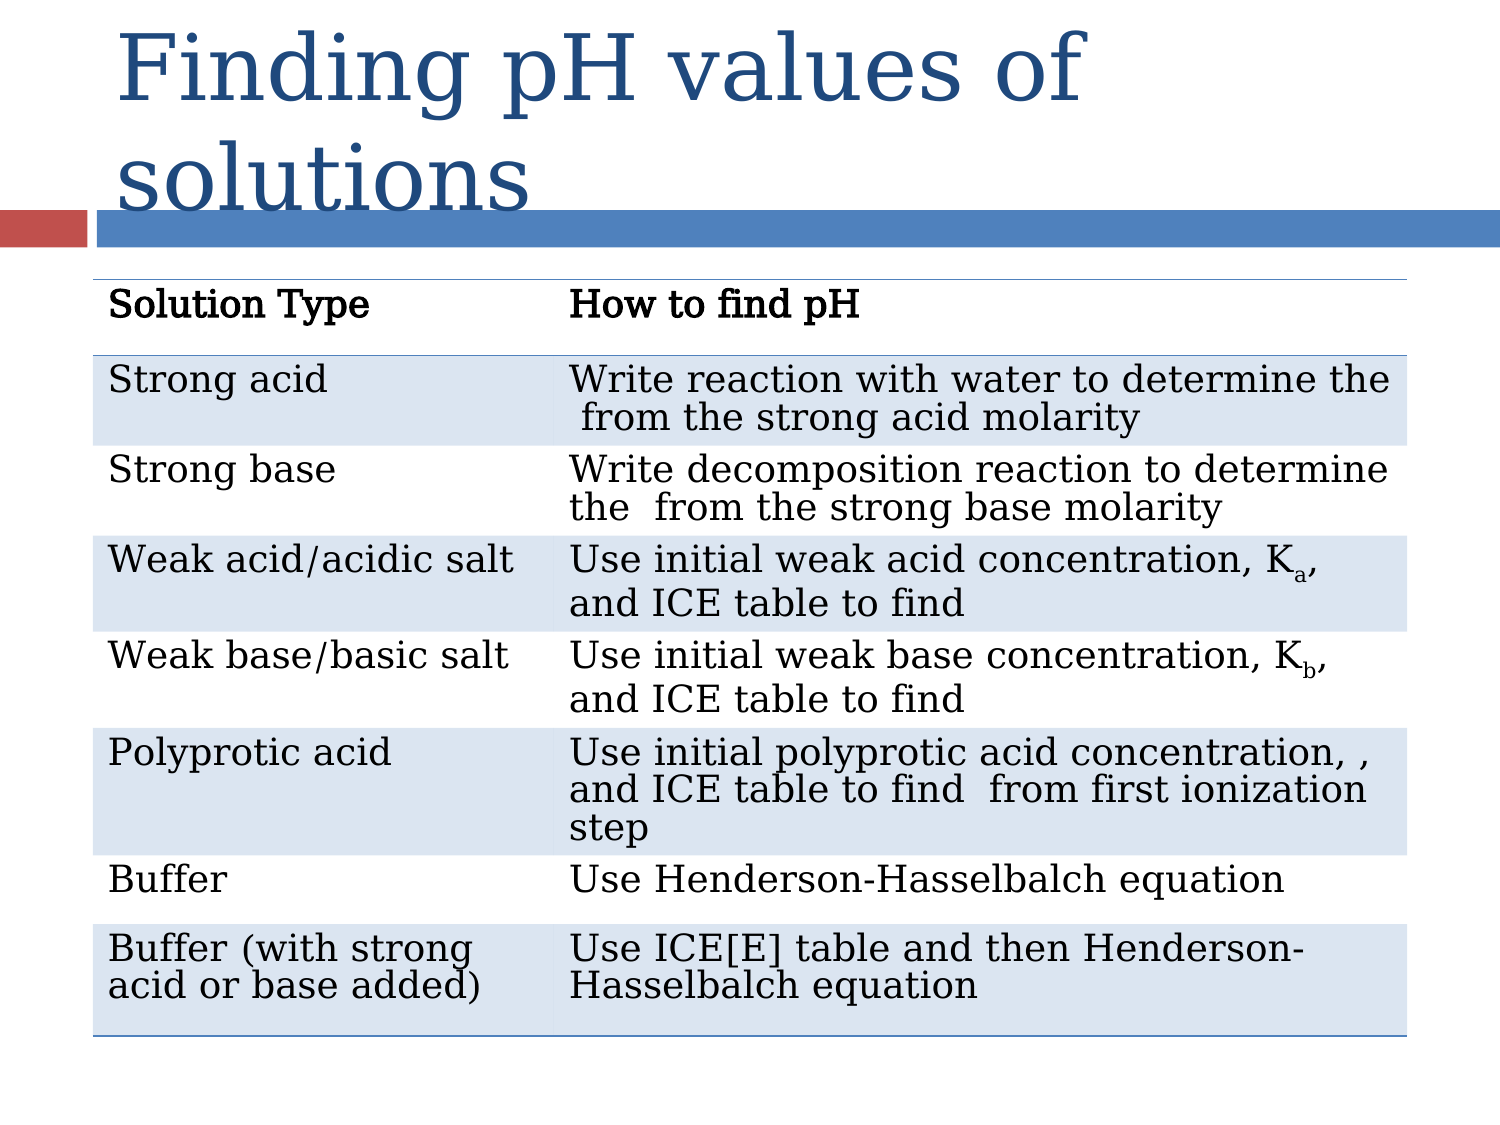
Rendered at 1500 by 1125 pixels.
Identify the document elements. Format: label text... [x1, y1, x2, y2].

title Finding pH values of solutions [100, 37, 1438, 200]
